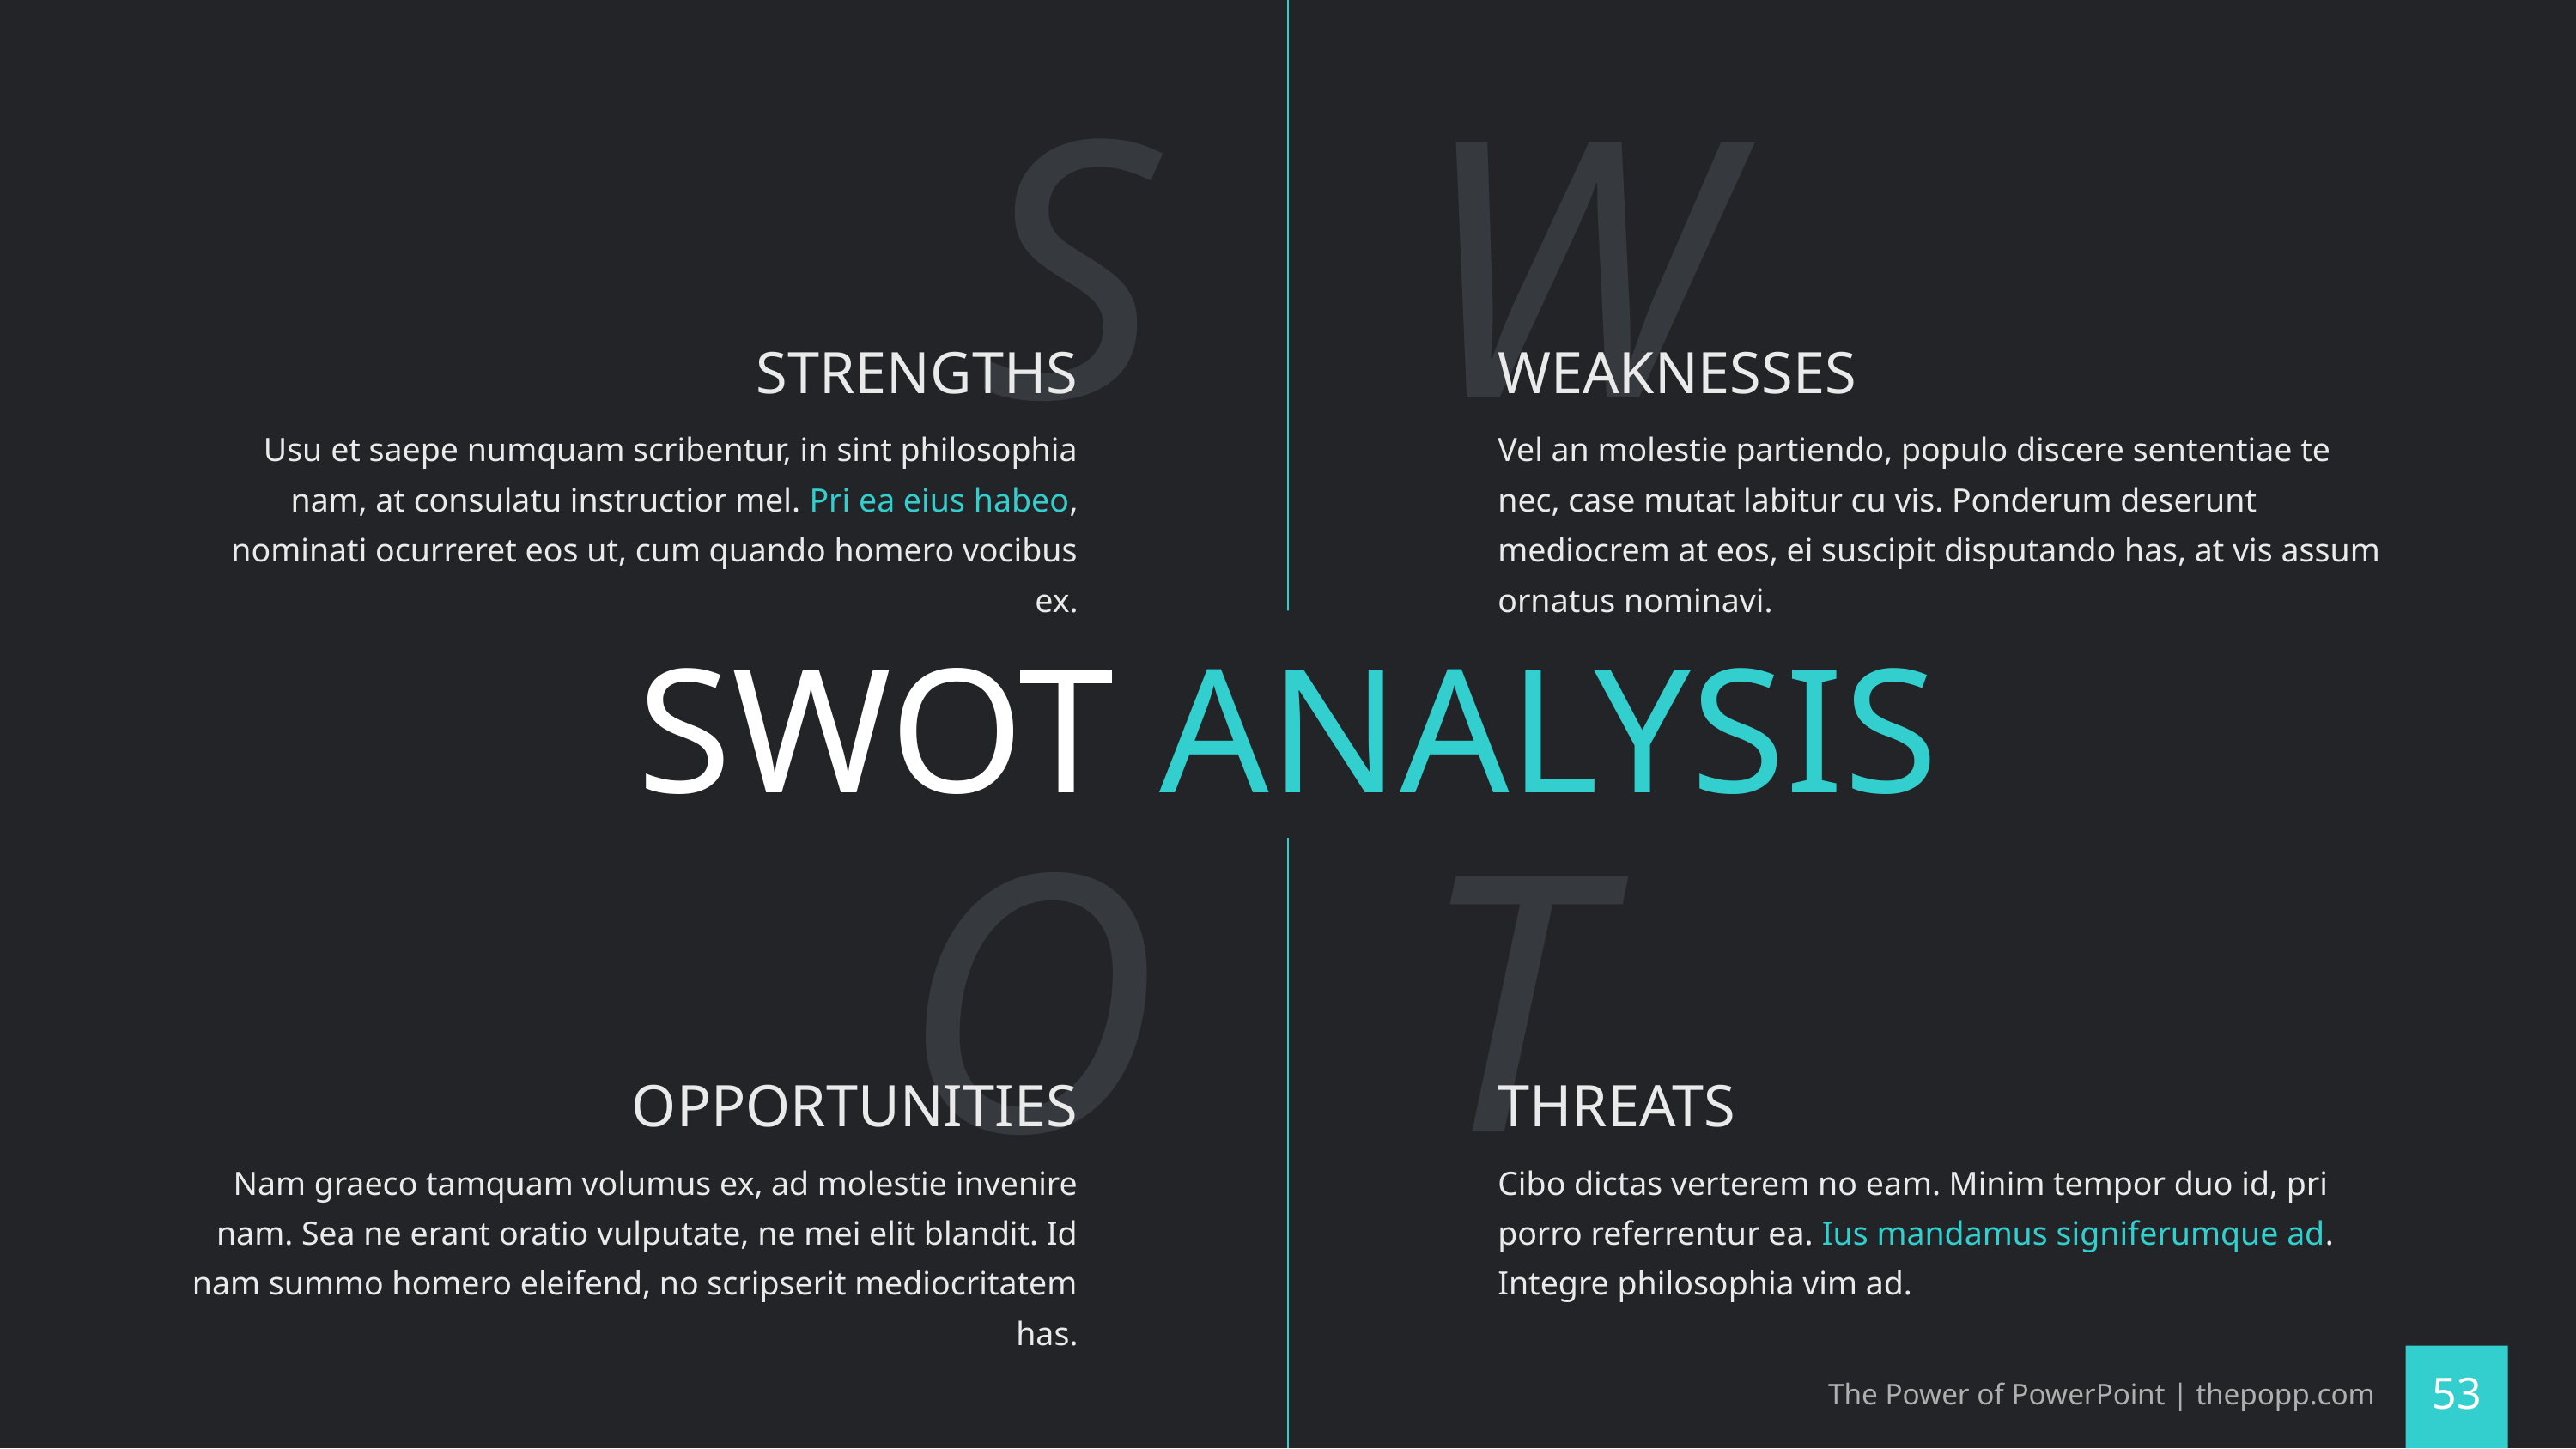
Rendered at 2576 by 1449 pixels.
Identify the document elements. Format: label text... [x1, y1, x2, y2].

title SWOT ANALYSIS [109, 610, 2467, 838]
list O [741, 802, 1171, 1175]
list Usu et saepe numquam scribentur, in sint philosophia nam, at consulatu instructior mel. Pri ea eius habeo, nominati ocurreret eos ut, cum quando homero vocibus ex. [171, 411, 1091, 611]
slide_number 53 [2404, 1356, 2509, 1434]
footer The Power of PowerPoint | thepopp.com [1519, 1356, 2389, 1434]
list T [1405, 802, 1835, 1175]
list W [1405, 69, 1835, 442]
list THREATS [1485, 1037, 2405, 1144]
list Cibo dictas verterem no eam. Minim tempor duo id, pri porro referrentur ea. Ius mandamus signiferumque ad. Integre philosophia vim ad. [1485, 1144, 2405, 1344]
list STRENGTHS [171, 303, 1091, 411]
list S [741, 69, 1171, 442]
list Nam graeco tamquam volumus ex, ad molestie invenire nam. Sea ne erant oratio vulputate, ne mei elit blandit. Id nam summo homero eleifend, no scripserit mediocritatem has. [171, 1144, 1091, 1344]
list OPPORTUNITIES [171, 1037, 1091, 1144]
list WEAKNESSES [1485, 303, 2405, 411]
list Vel an molestie partiendo, populo discere sententiae te nec, case mutat labitur cu vis. Ponderum deserunt mediocrem at eos, ei suscipit disputando has, at vis assum ornatus nominavi. [1485, 411, 2405, 611]
